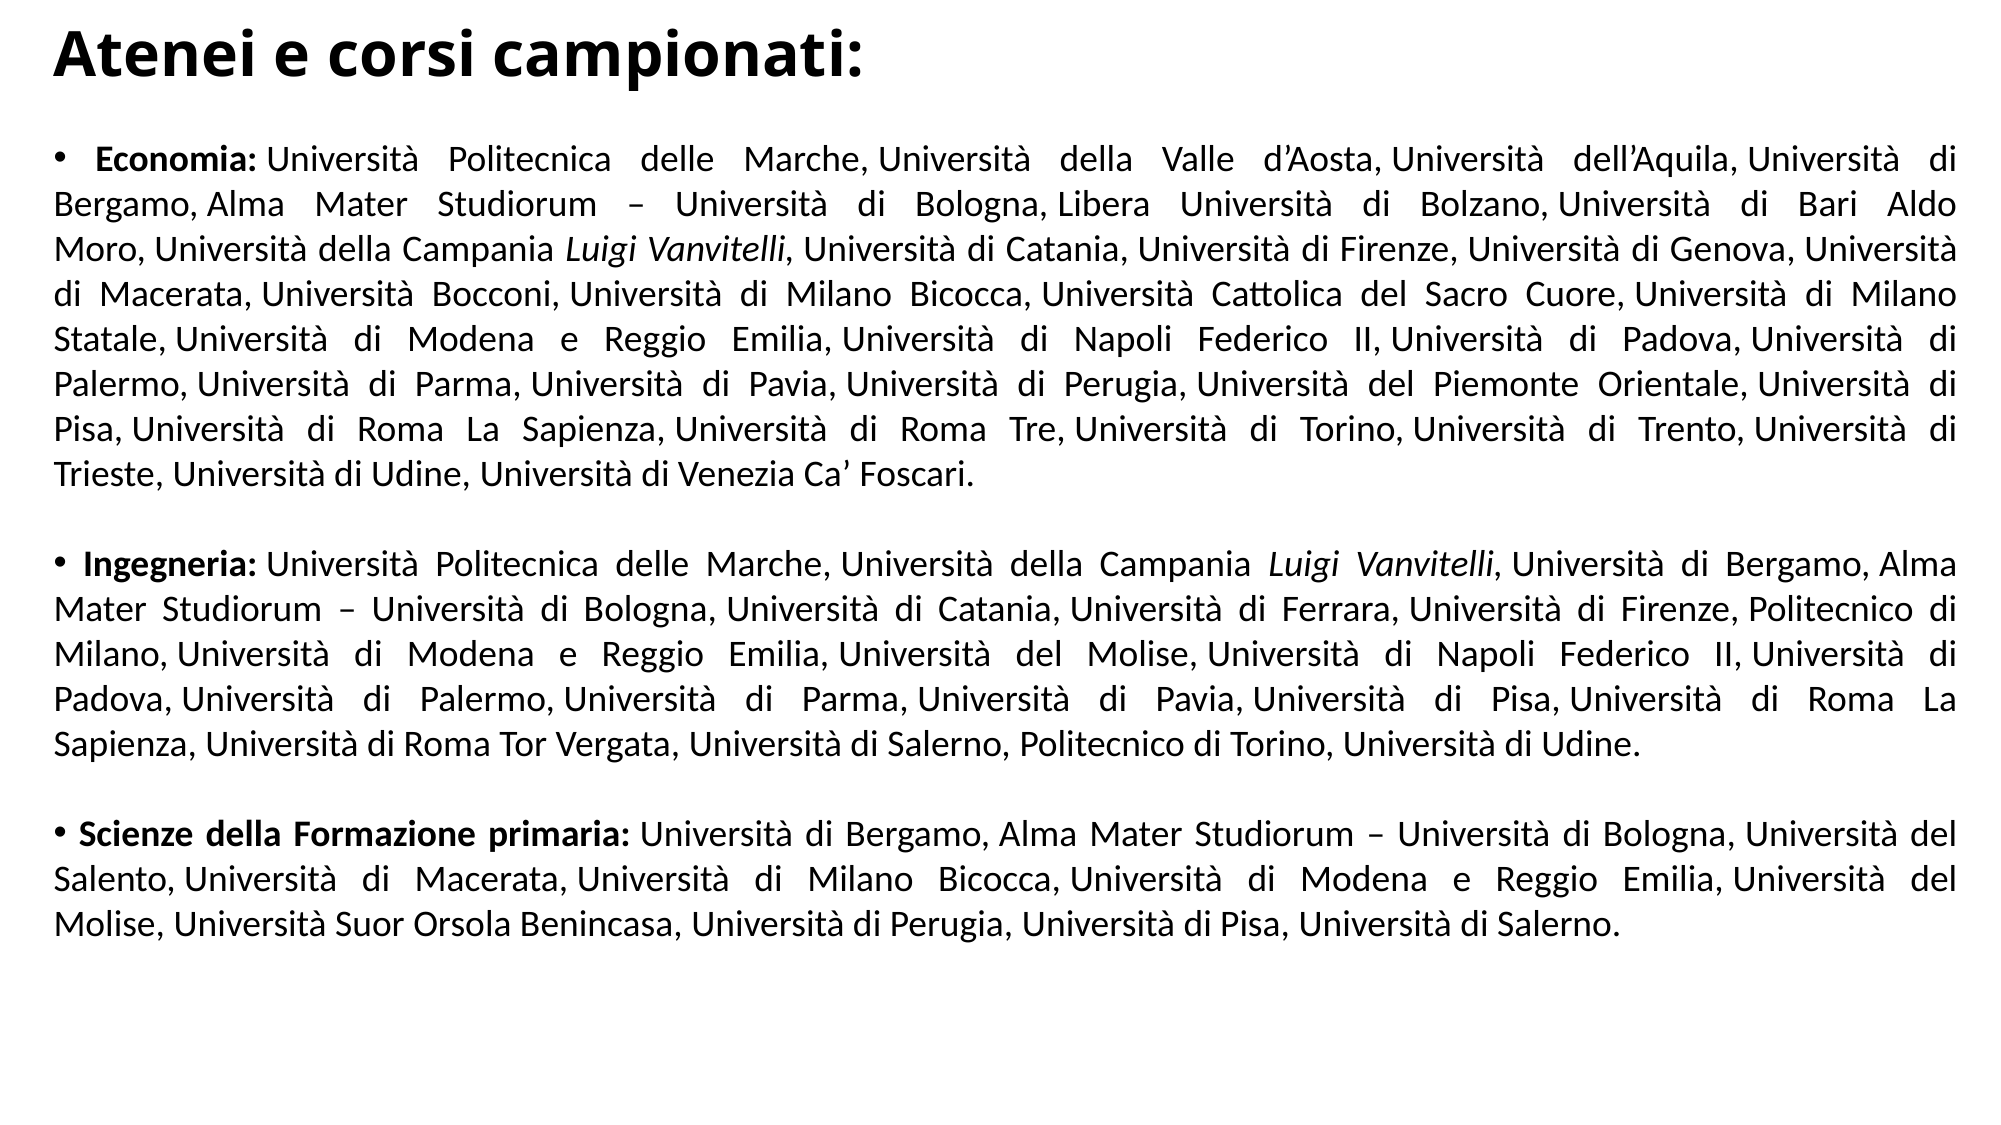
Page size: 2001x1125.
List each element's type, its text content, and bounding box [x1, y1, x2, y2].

text_box Atenei e corsi campionati: Economia: Università Politecnica delle Marche, Università della Valle d’Aosta, Università dell’Aquila, Università di Bergamo, Alma Mater Studiorum – Università di Bologna, Libera Università di Bolzano, Università di Bari Aldo Moro, Università della Campania Luigi Vanvitelli, Università di Catania, Università di Firenze, Università di Genova, Università di Macerata, Università Bocconi, Università di Milano Bicocca, Università Cattolica del Sacro Cuore, Università di Milano Statale, Università di Modena e Reggio Emilia, Università di Napoli Federico II, Università di Padova, Università di Palermo, Università di Parma, Università di Pavia, Università di Perugia, Università del Piemonte Orientale, Università di Pisa, Università di Roma La Sapienza, Università di Roma Tre, Università di Torino, Università di Trento, Università di Trieste, Università di Udine, Università di Venezia Ca’ Foscari. Ingegneria: Università Politecnica delle Marche, Università della Campania Luigi Vanvitelli, Università di Bergamo, Alma Mater Studiorum – Università di Bologna, Università di Catania, Università di Ferrara, Università di Firenze, Politecnico di Milano, Università di Modena e Reggio Emilia, Università del Molise, Università di Napoli Federico II, Università di Padova, Università di Palermo, Università di Parma, Università di Pavia, Università di Pisa, Università di Roma La Sapienza, Università di Roma Tor Vergata, Università di Salerno, Politecnico di Torino, Università di Udine. Scienze della Formazione primaria: Università di Bergamo, Alma Mater Studiorum – Università di Bologna, Università del Salento, Università di Macerata, Università di Milano Bicocca, Università di Modena e Reggio Emilia, Università del Molise, Università Suor Orsola Benincasa, Università di Perugia, Università di Pisa, Università di Salerno. [38, 7, 1973, 952]
